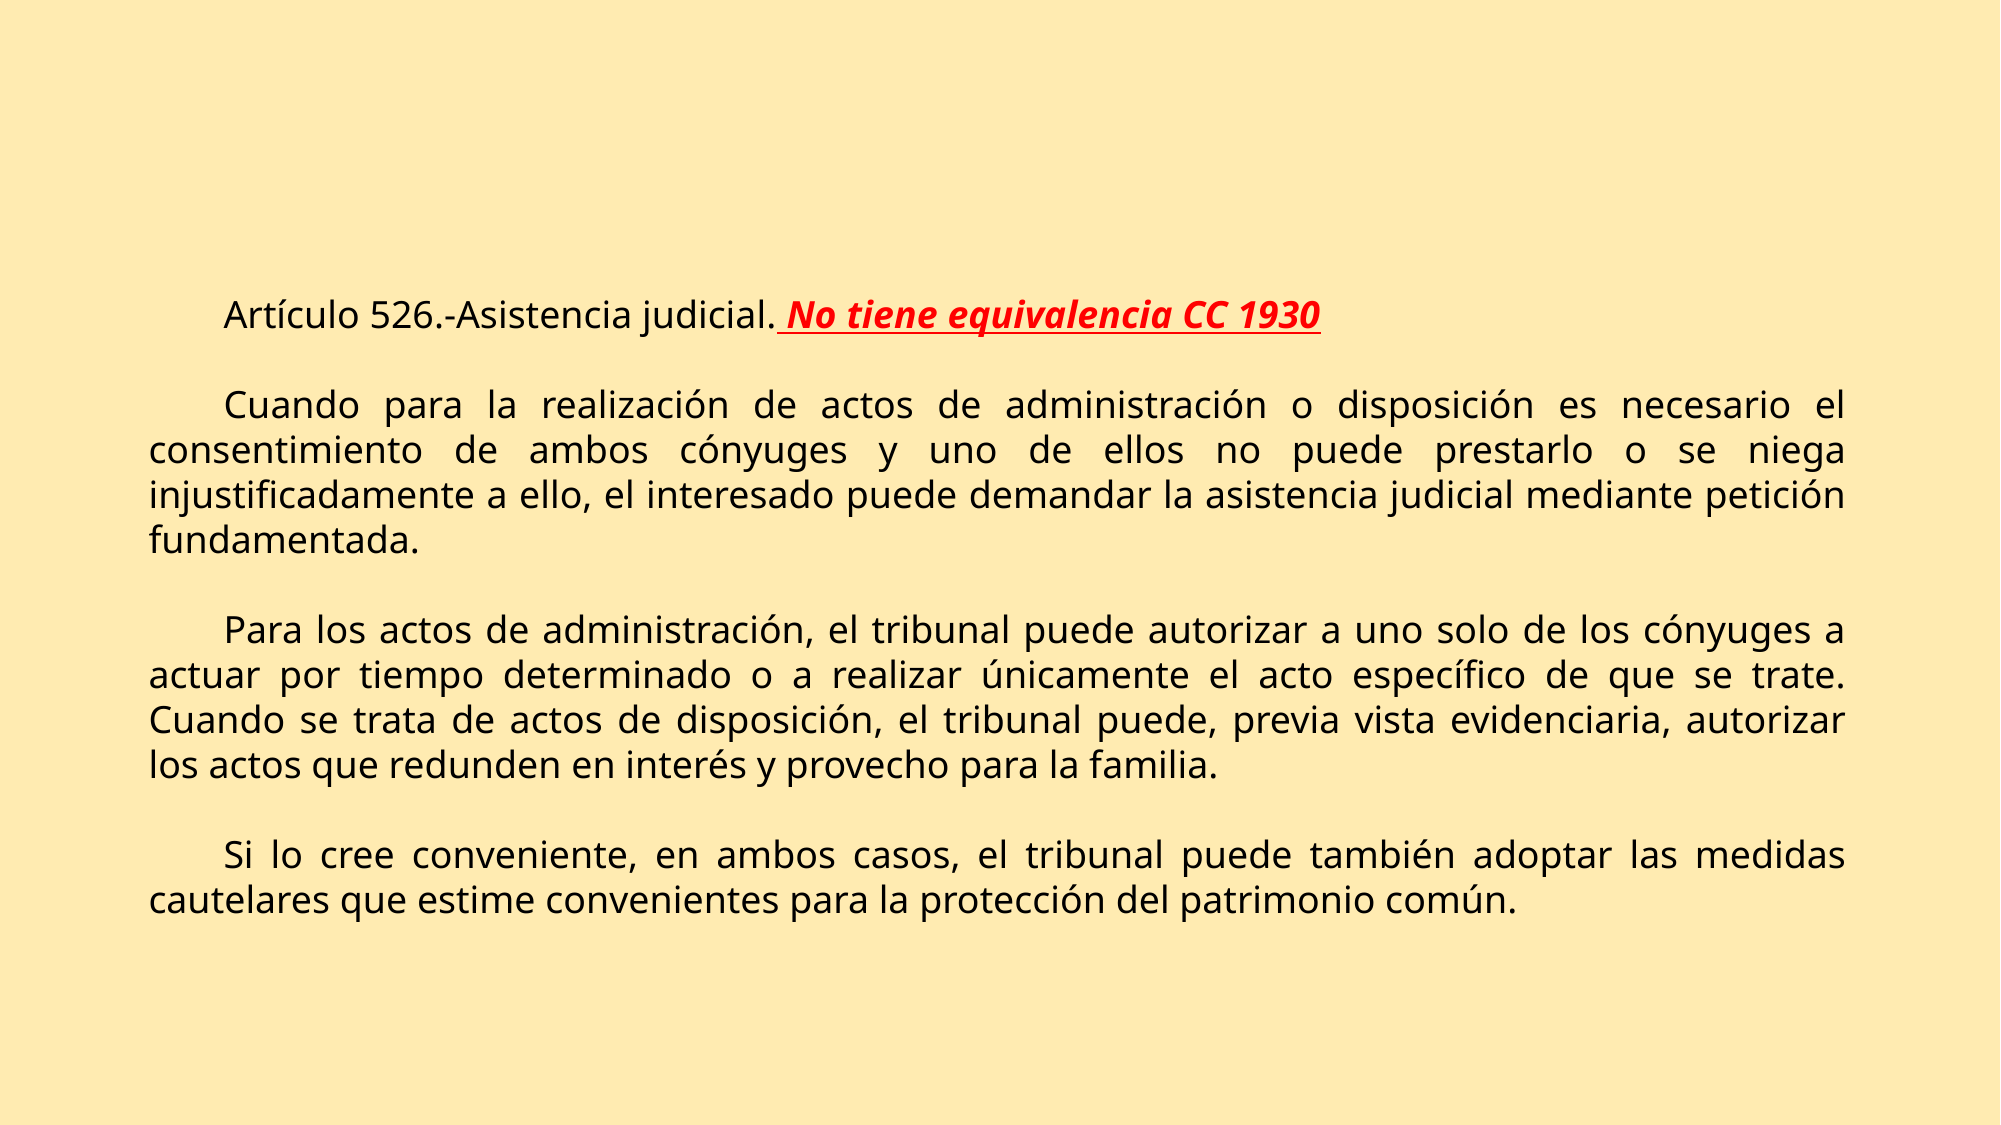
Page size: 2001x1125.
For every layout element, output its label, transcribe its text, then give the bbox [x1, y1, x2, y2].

text_box Artículo 526.-Asistencia judicial. No tiene equivalencia CC 1930 Cuando para la realización de actos de administración o disposición es necesario el consentimiento de ambos cónyuges y uno de ellos no puede prestarlo o se niega injustificadamente a ello, el interesado puede demandar la asistencia judicial mediante petición fundamentada. Para los actos de administración, el tribunal puede autorizar a uno solo de los cónyuges a actuar por tiempo determinado o a realizar únicamente el acto específico de que se trate. Cuando se trata de actos de disposición, el tribunal puede, previa vista evidenciaria, autorizar los actos que redunden en interés y provecho para la familia. Si lo cree conveniente, en ambos casos, el tribunal puede también adoptar las medidas cautelares que estime convenientes para la protección del patrimonio común. [133, 283, 1863, 929]
